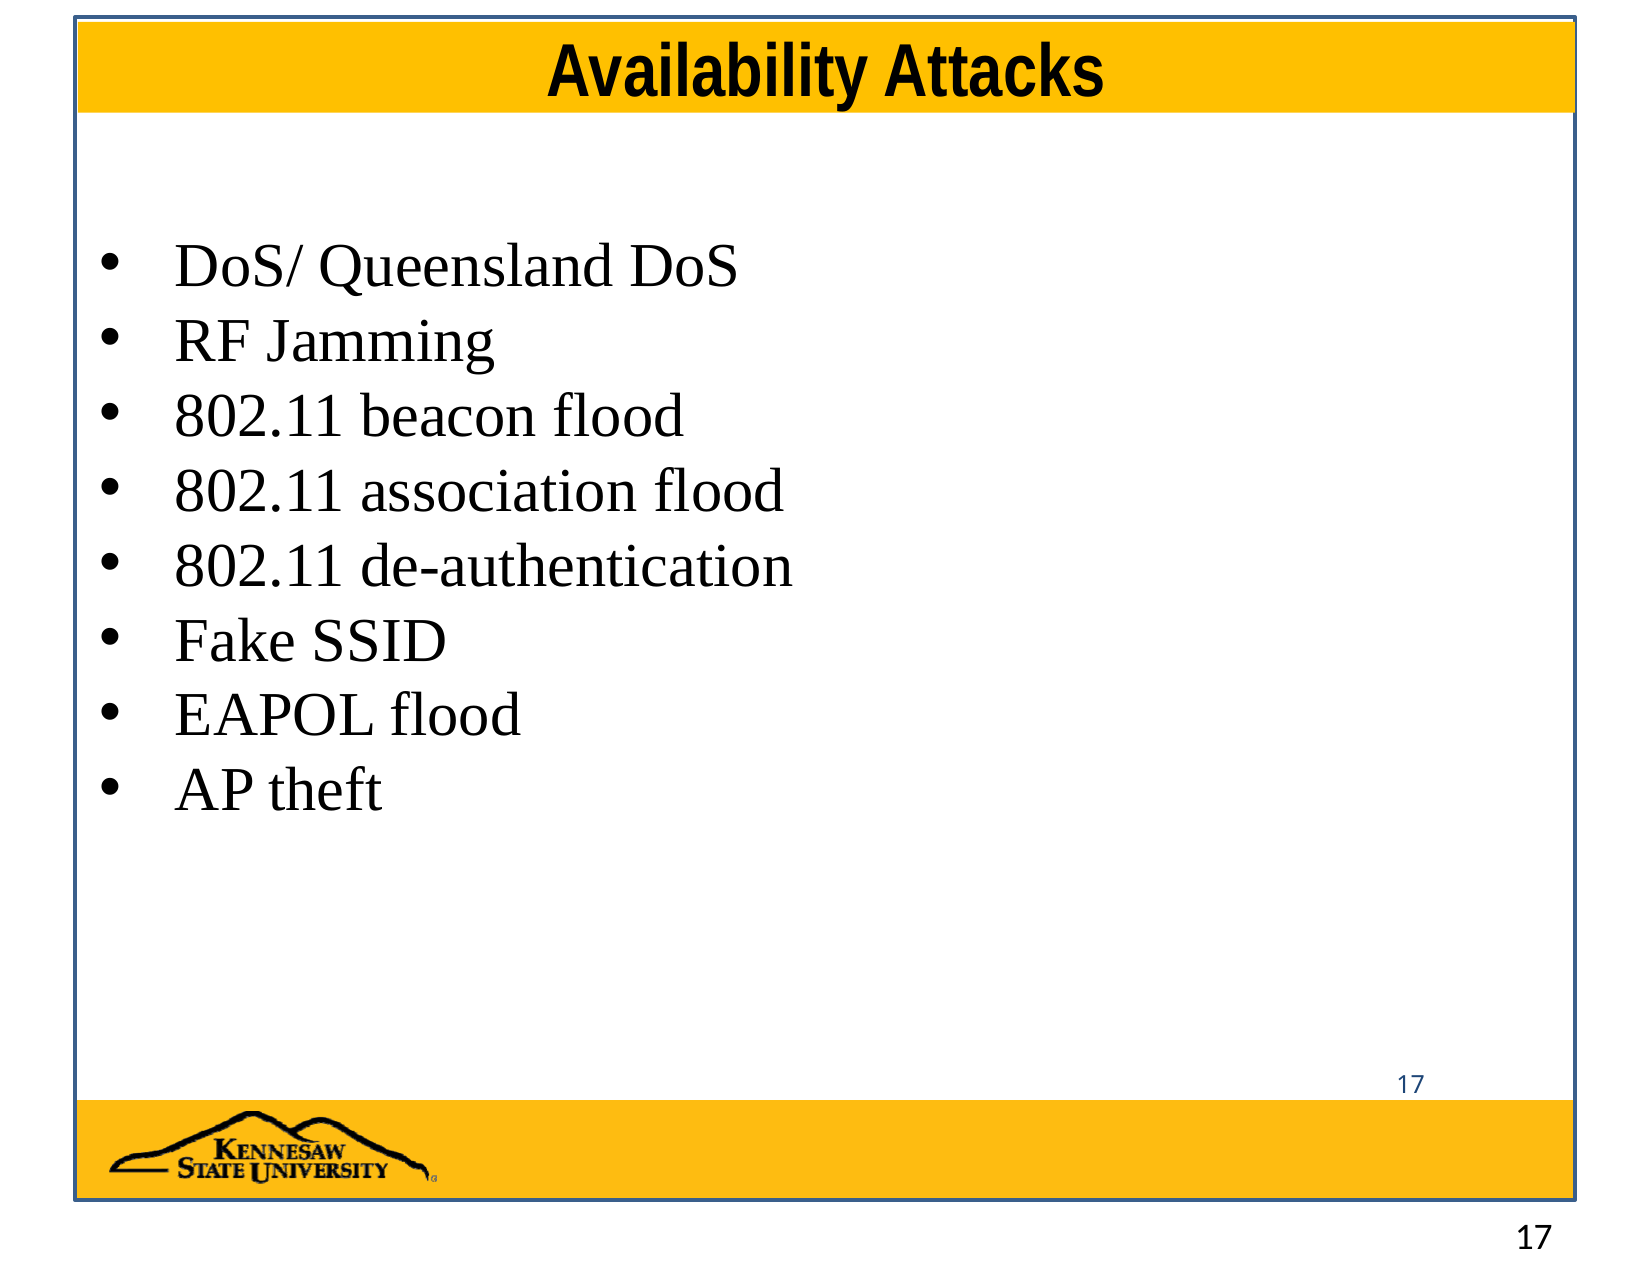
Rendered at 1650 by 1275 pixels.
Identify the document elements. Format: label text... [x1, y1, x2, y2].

list DoS/ Queensland DoS RF Jamming 802.11 beacon flood 802.11 association flood 802.11 de-authentication Fake SSID EAPOL flood AP theft [99, 223, 1550, 830]
picture [108, 1111, 437, 1184]
title Availability Attacks [77, 21, 1575, 113]
slide_number 17 [1299, 1042, 1425, 1103]
